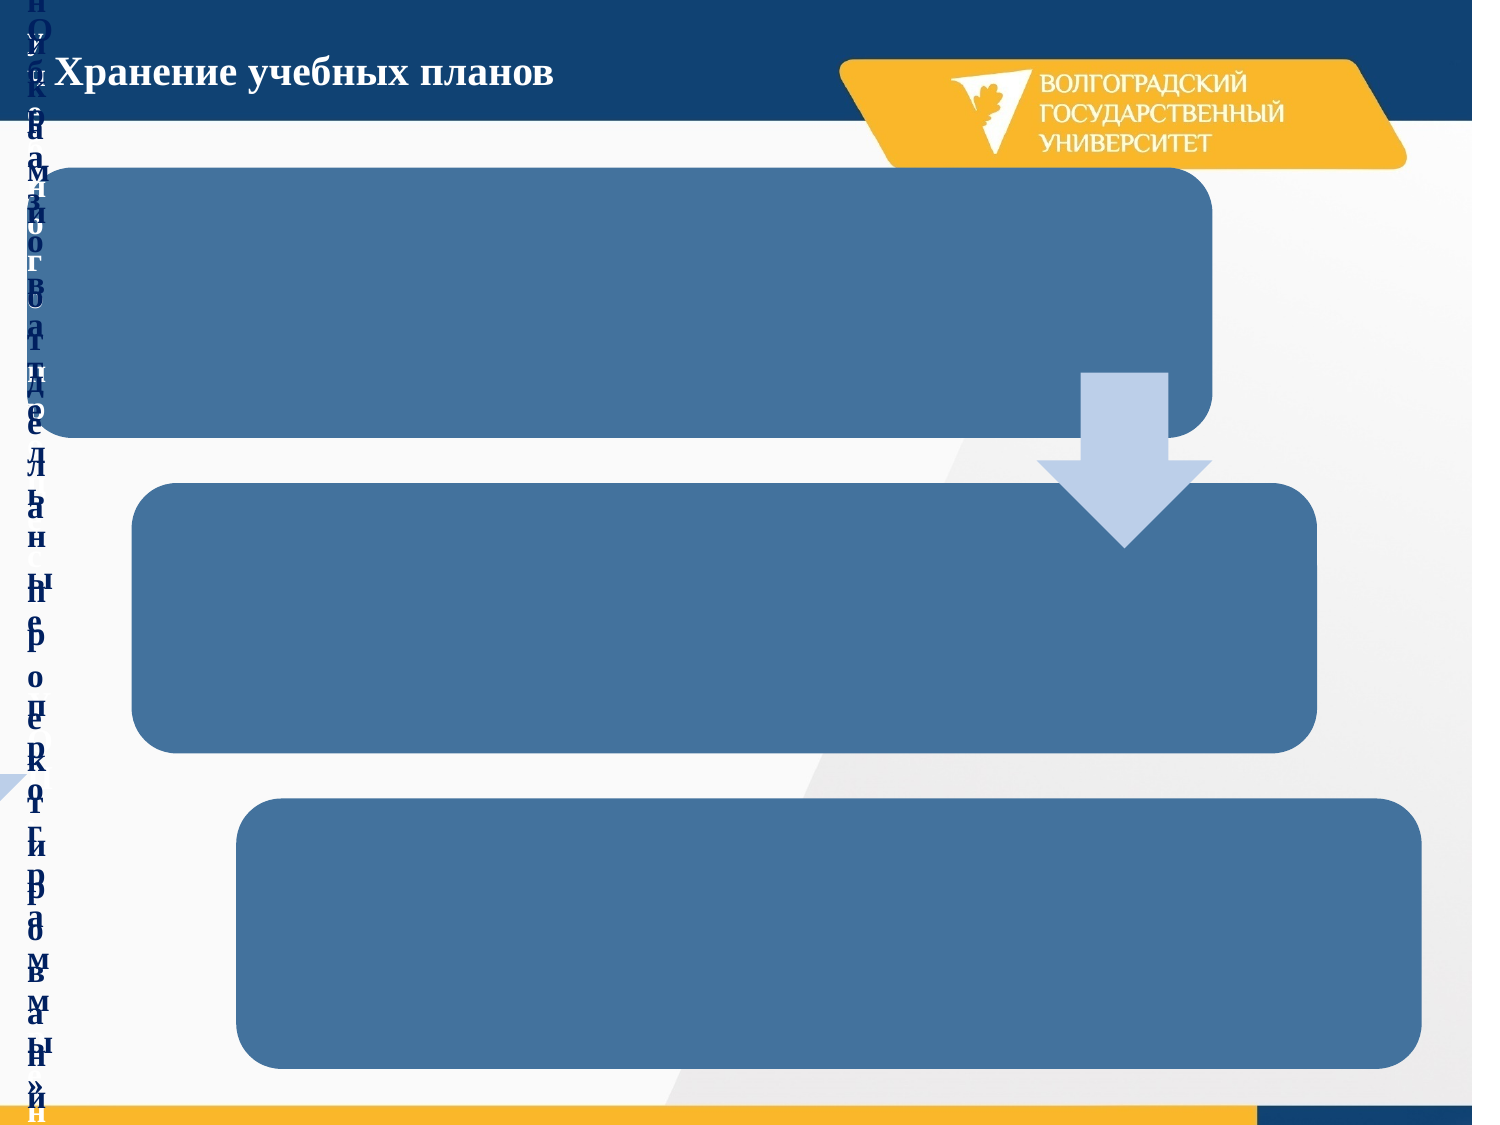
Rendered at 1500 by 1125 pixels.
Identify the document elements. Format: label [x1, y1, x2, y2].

picture [0, 0, 1472, 1125]
text_box [27, 167, 1422, 1069]
